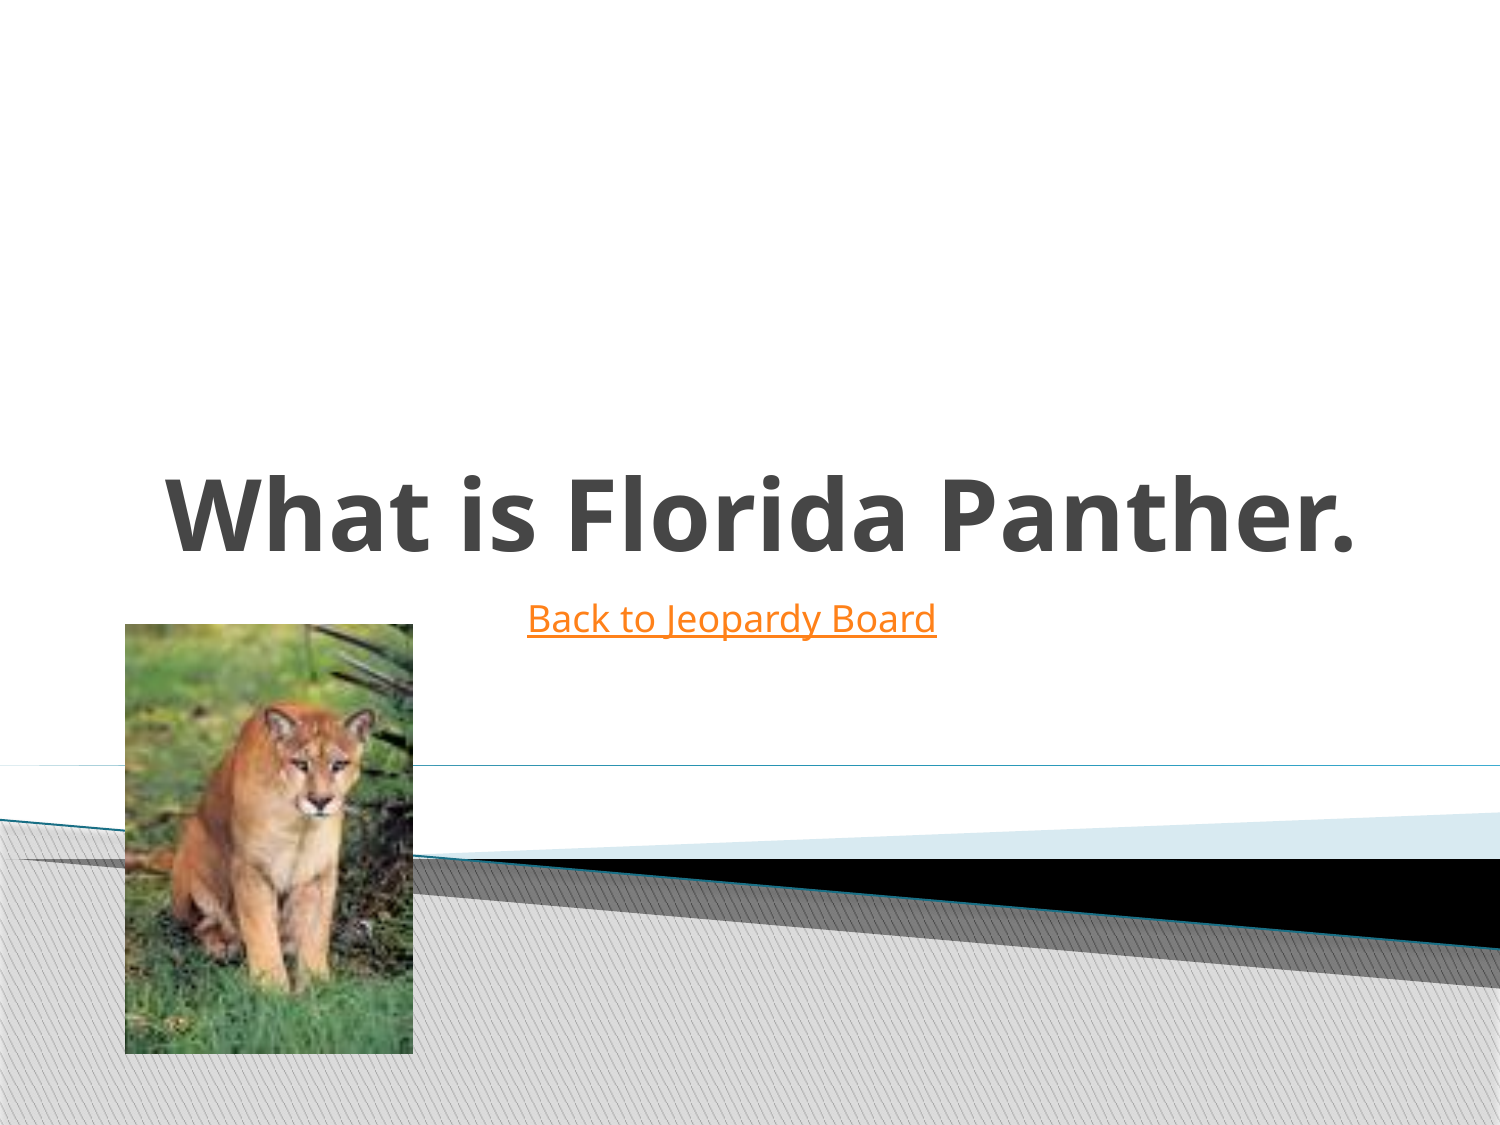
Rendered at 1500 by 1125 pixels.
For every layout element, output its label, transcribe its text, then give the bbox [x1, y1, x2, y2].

text_box Back to Jeopardy Board [512, 587, 963, 654]
picture [0, 624, 1500, 1054]
title What is Florida Panther. [125, 337, 1400, 579]
